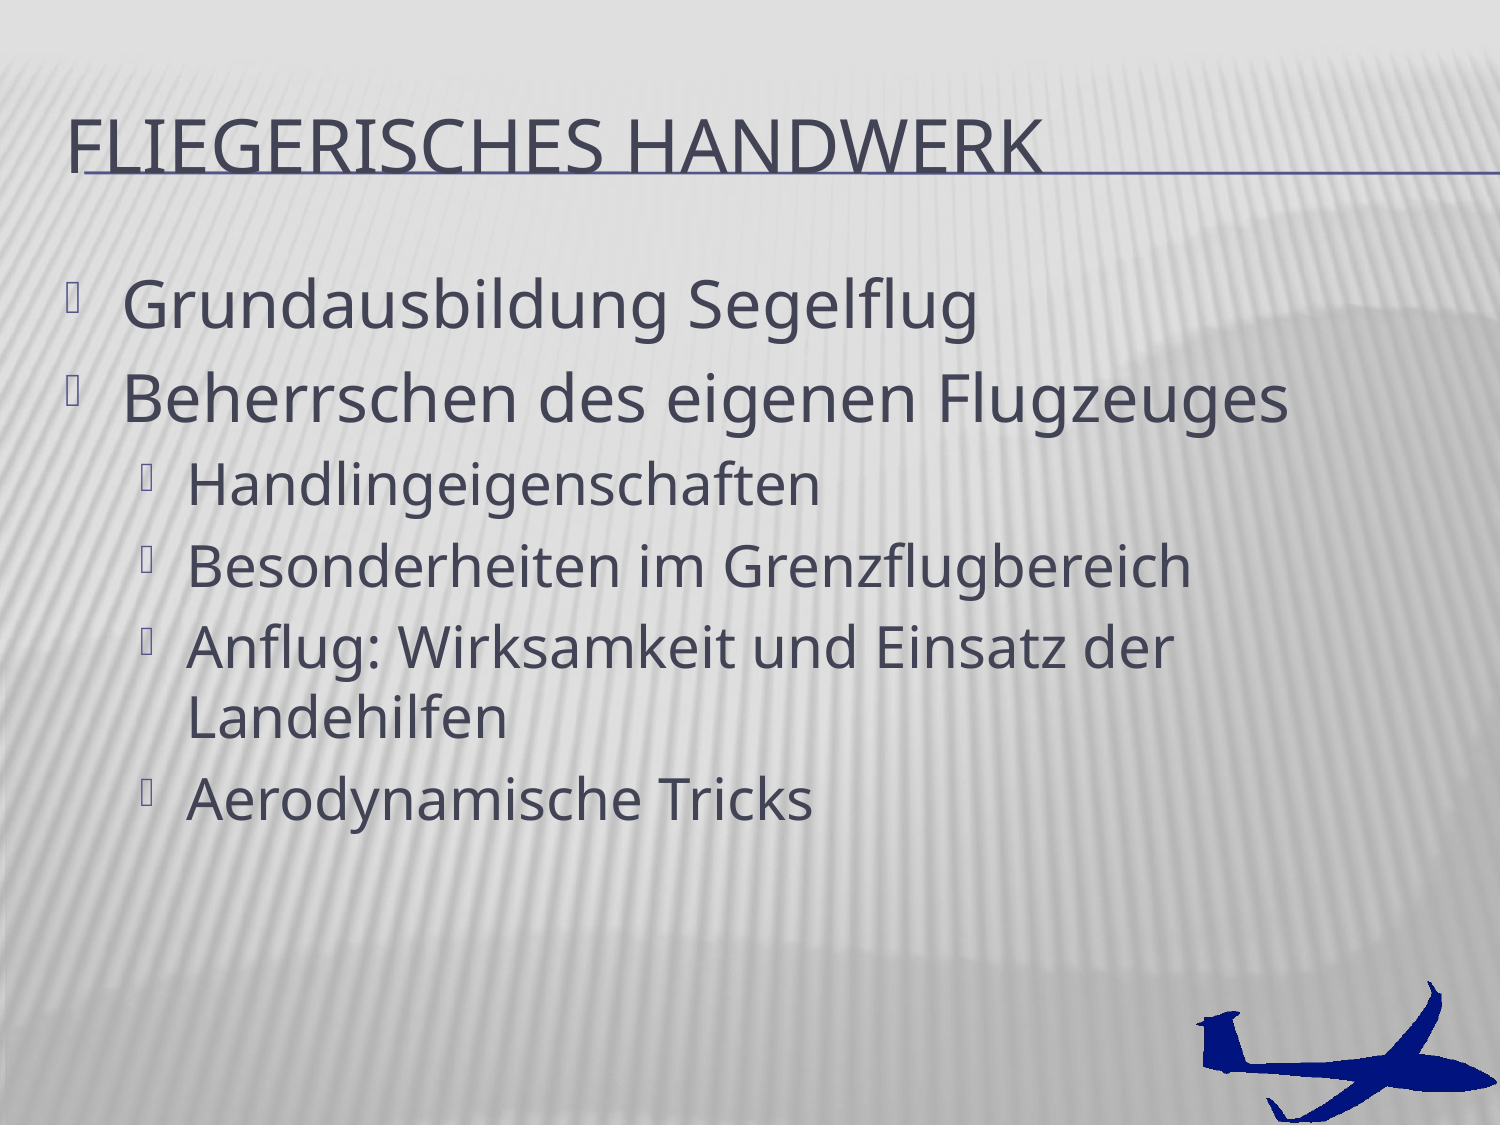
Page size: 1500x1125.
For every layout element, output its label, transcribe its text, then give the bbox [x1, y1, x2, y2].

title Fliegerisches Handwerk [50, 75, 1475, 213]
picture [1195, 978, 1500, 1125]
list Grundausbildung Segelflug Beherrschen des eigenen Flugzeuges Handlingeigenschaften Besonderheiten im Grenzflugbereich Anflug: Wirksamkeit und Einsatz der Landehilfen Aerodynamische Tricks [50, 254, 1475, 998]
